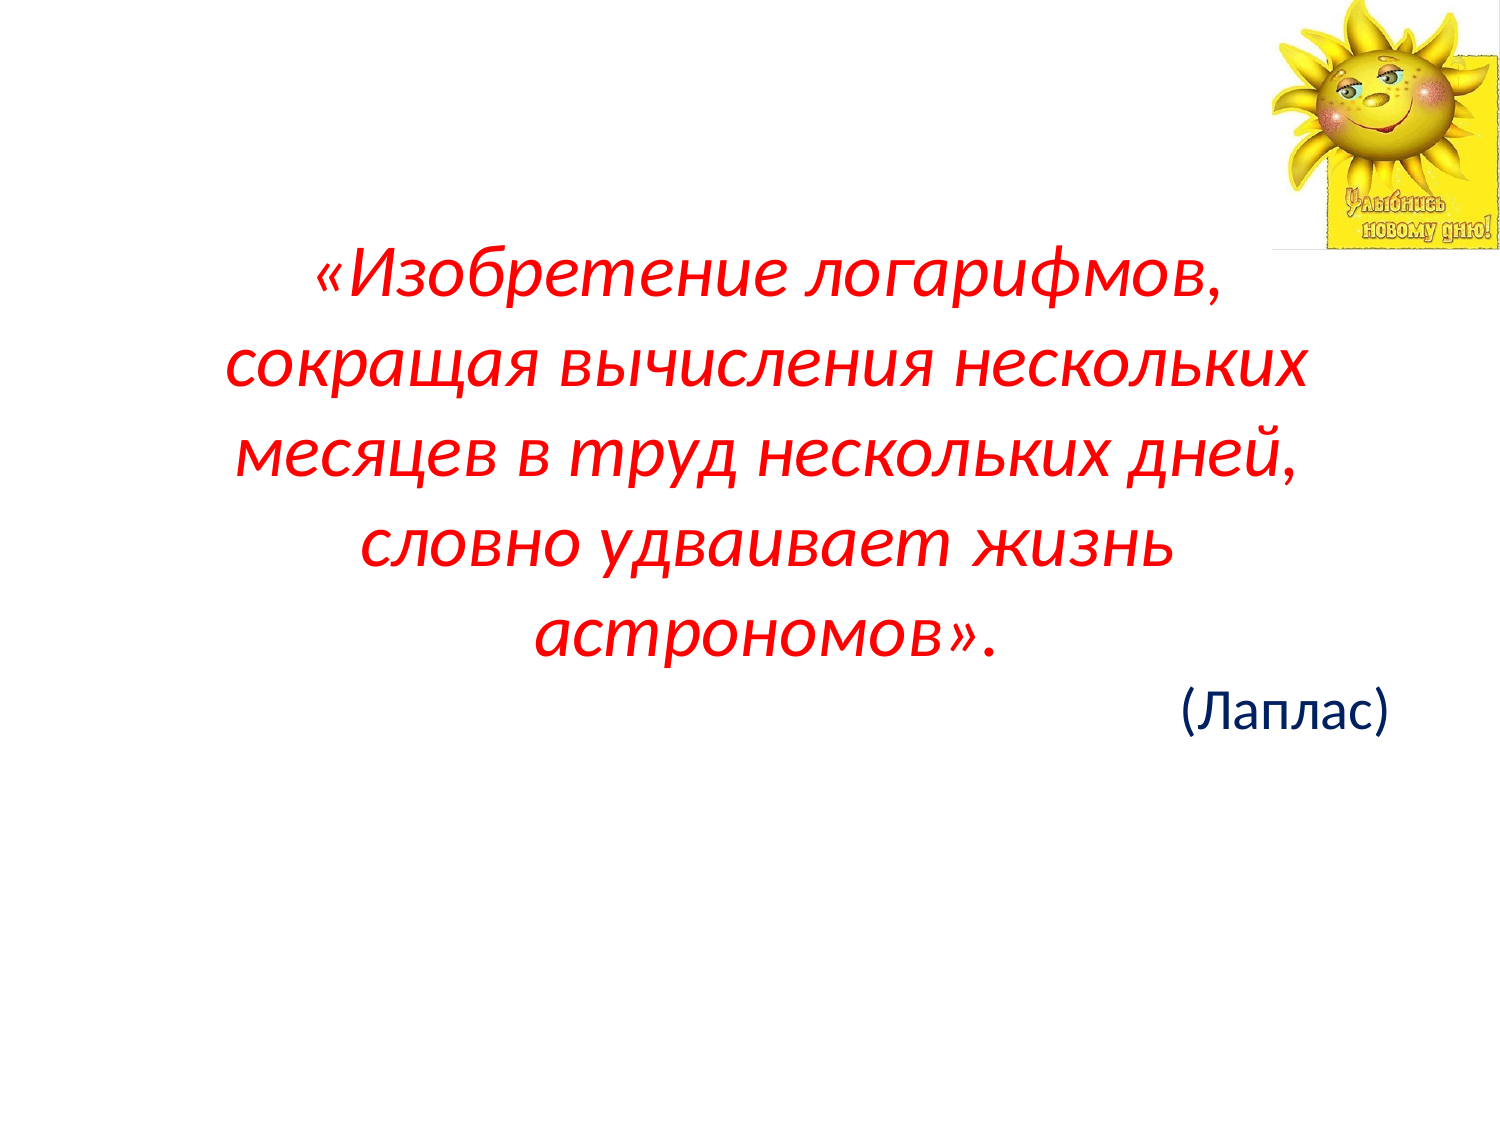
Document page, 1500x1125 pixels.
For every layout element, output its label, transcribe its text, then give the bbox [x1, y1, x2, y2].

text_box [35, 129, 1267, 330]
text_box «Изобретение логарифмов, сокращая вычисления нескольких месяцев в труд нескольких дней, словно удваивает жизнь астрономов». (Лаплас) [128, 213, 1407, 819]
picture [1272, 0, 1500, 250]
